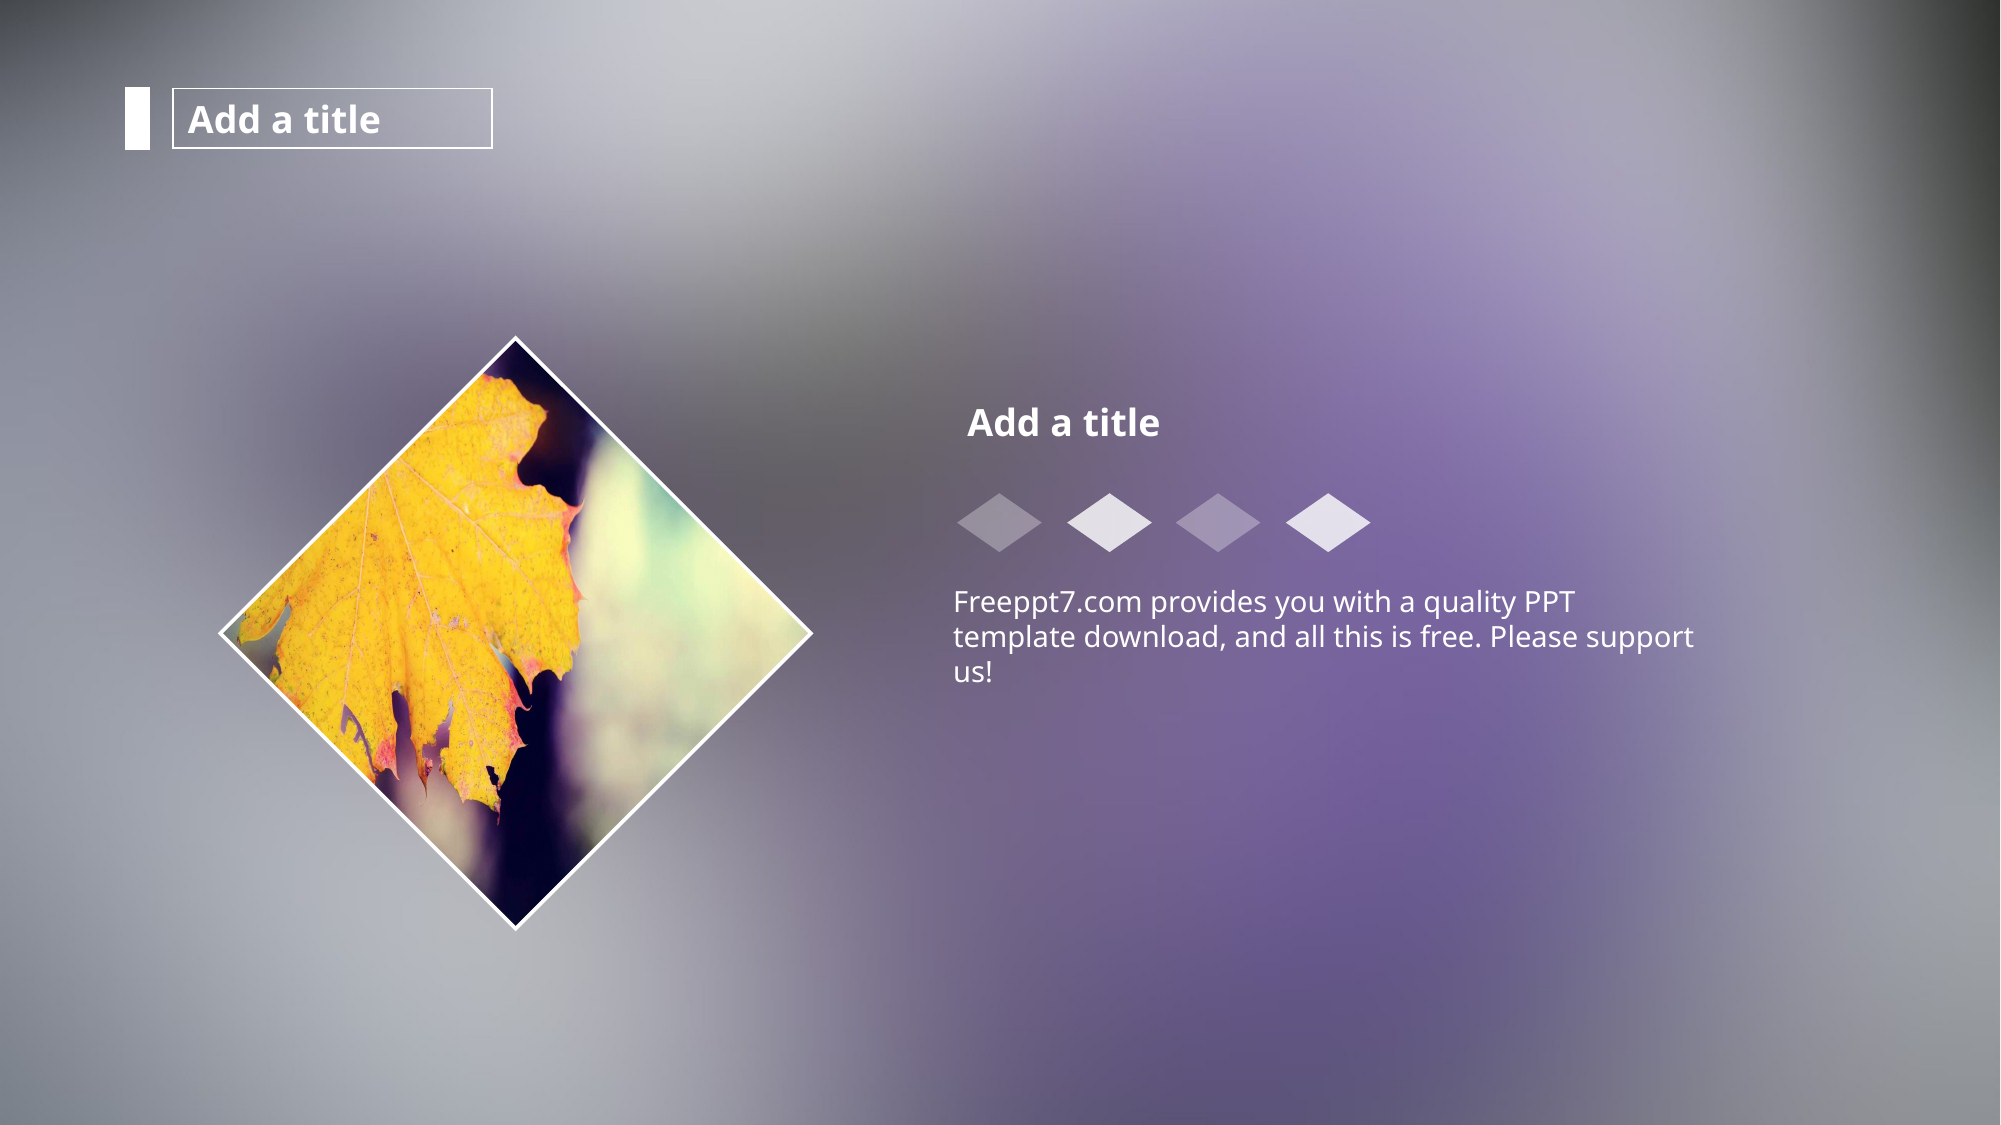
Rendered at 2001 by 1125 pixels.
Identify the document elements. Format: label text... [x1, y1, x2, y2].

text_box [125, 88, 150, 149]
picture [0, 0, 2001, 1125]
text_box [220, 338, 811, 929]
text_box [956, 492, 1371, 553]
text_box Add a title [173, 88, 493, 149]
text_box Freeppt7.com provides you with a quality PPT template download, and all this is free. Please support us! [938, 575, 1718, 696]
text_box Add a title [952, 391, 1561, 451]
